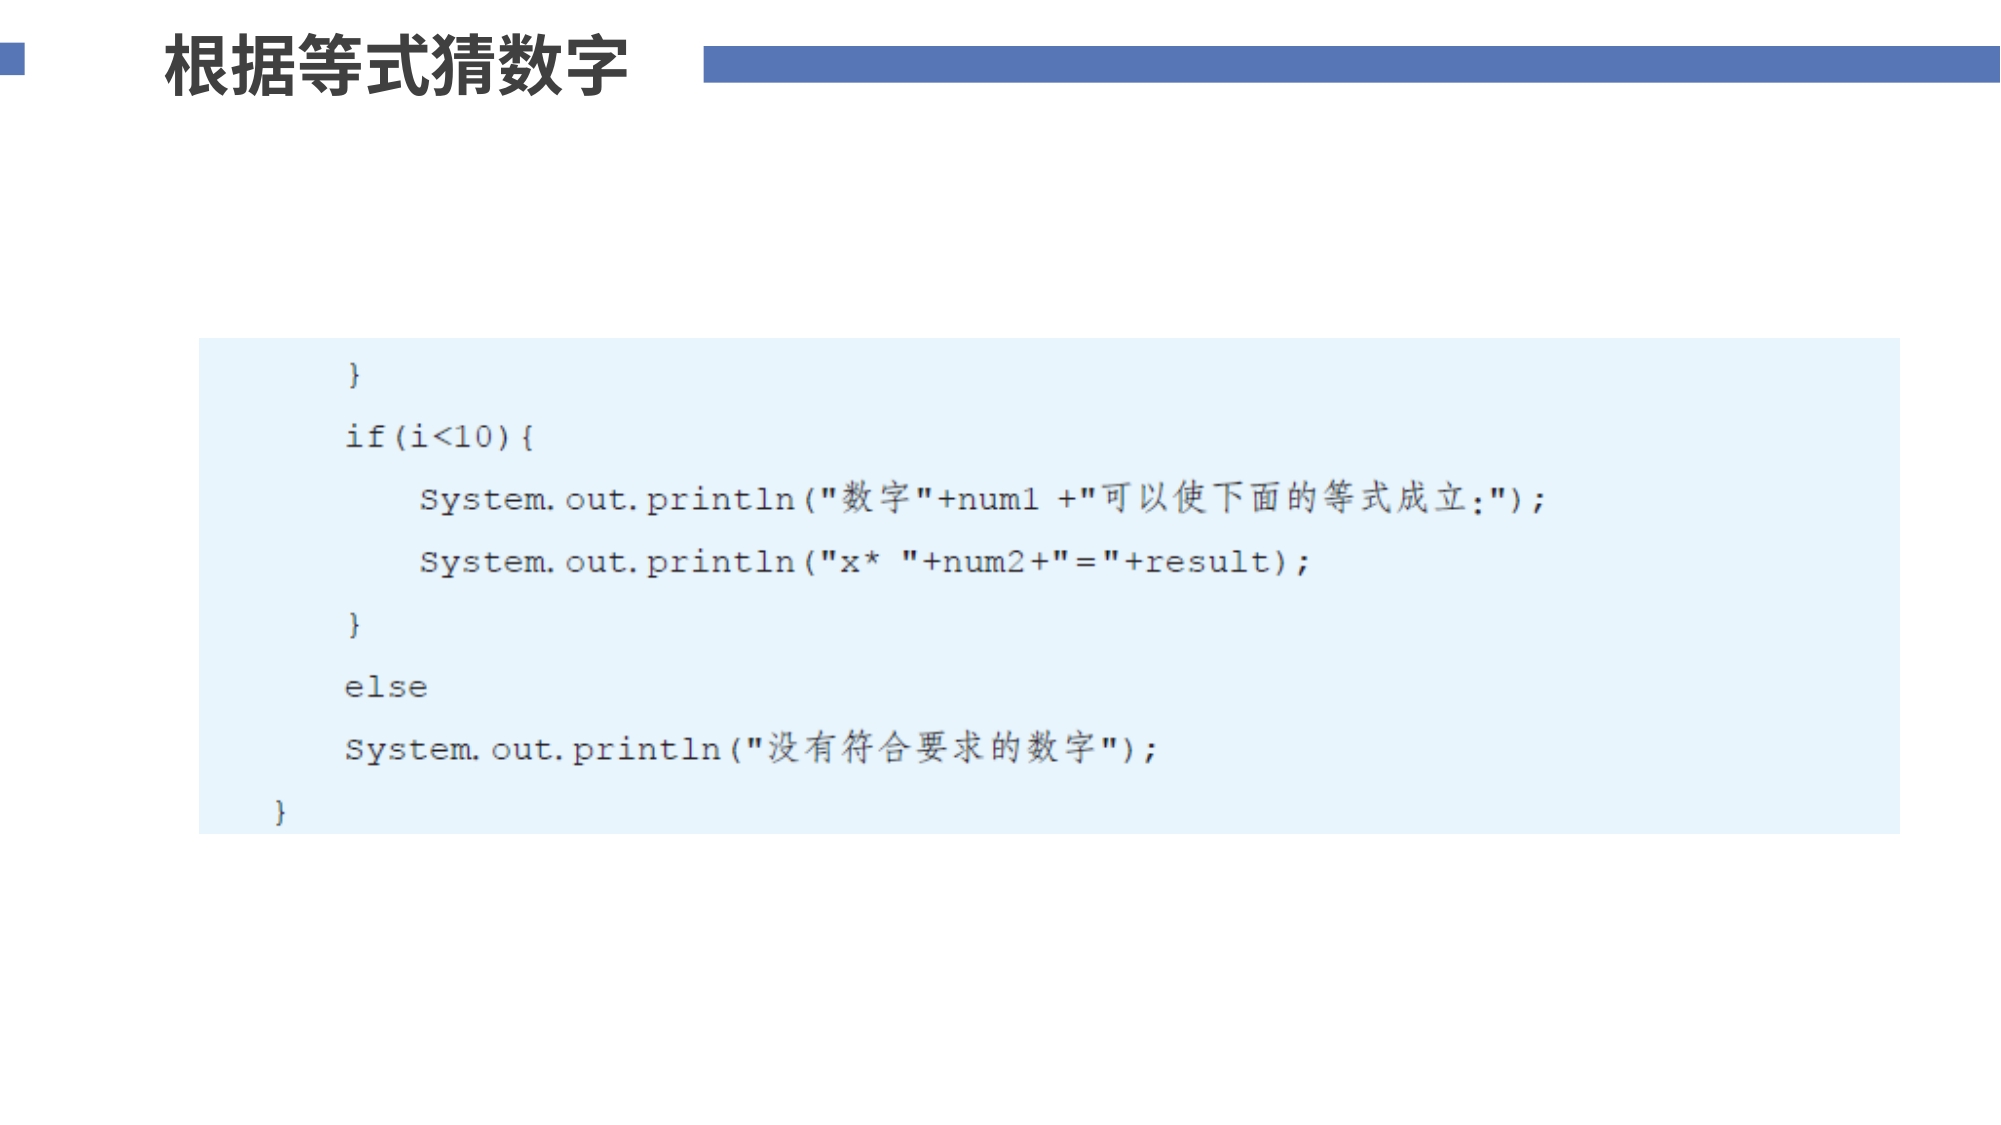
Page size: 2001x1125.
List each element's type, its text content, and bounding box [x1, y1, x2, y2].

text_box 根据等式猜数字 [163, 23, 632, 104]
text_box [0, 41, 26, 76]
picture [199, 338, 1900, 834]
text_box [702, 45, 2000, 84]
